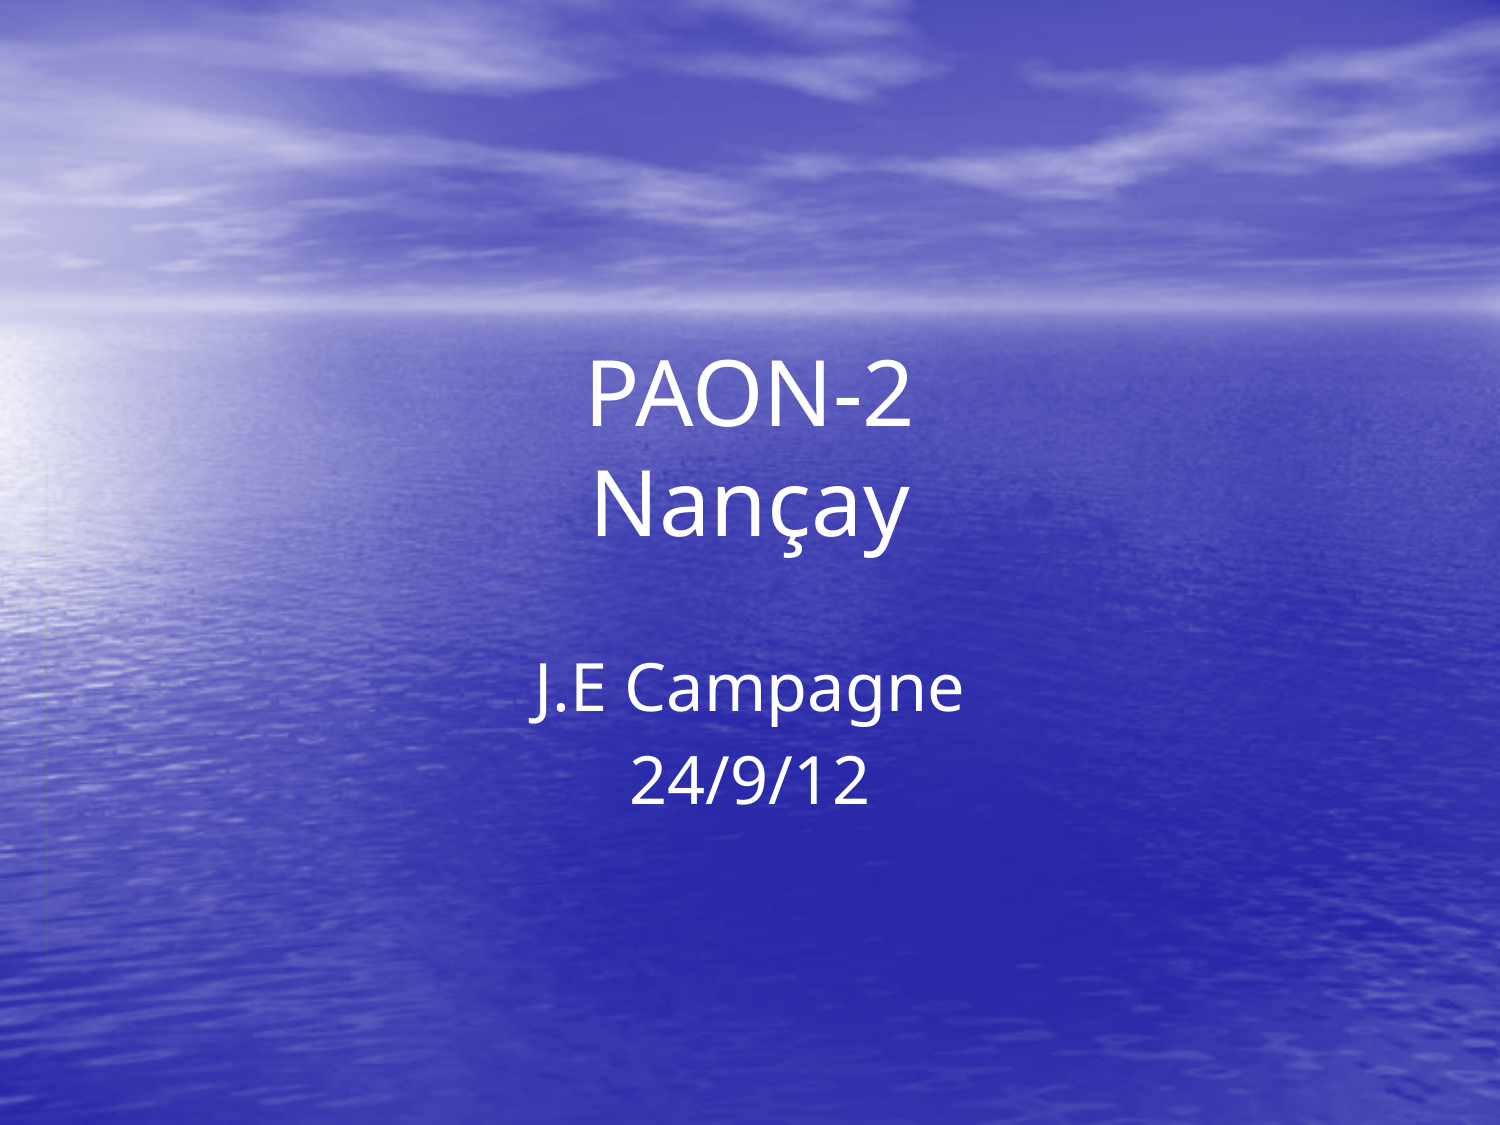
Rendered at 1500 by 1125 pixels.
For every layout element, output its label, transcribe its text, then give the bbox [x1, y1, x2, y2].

title PAON-2 Nançay [112, 327, 1388, 563]
subtitle J.E Campagne 24/9/12 [224, 637, 1276, 926]
